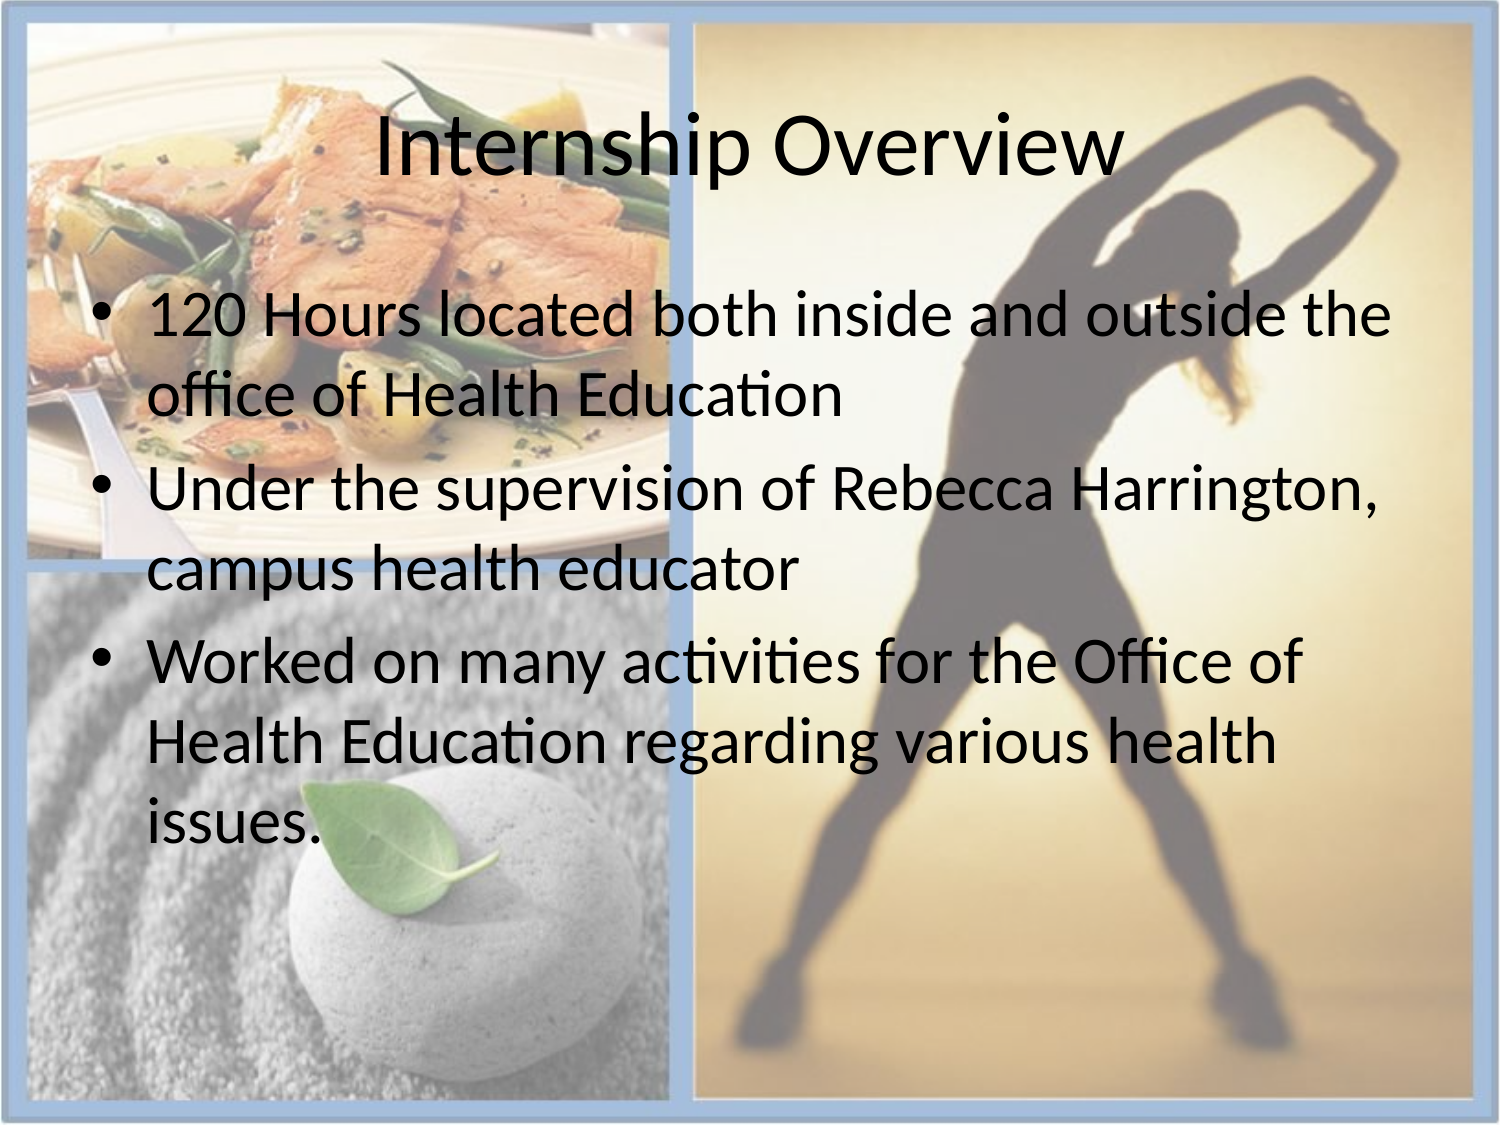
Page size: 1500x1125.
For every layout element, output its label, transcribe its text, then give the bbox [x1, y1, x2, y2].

list 120 Hours located both inside and outside the office of Health Education Under the supervision of Rebecca Harrington, campus health educator Worked on many activities for the Office of Health Education regarding various health issues. [75, 262, 1425, 1005]
title Internship Overview [75, 45, 1425, 233]
